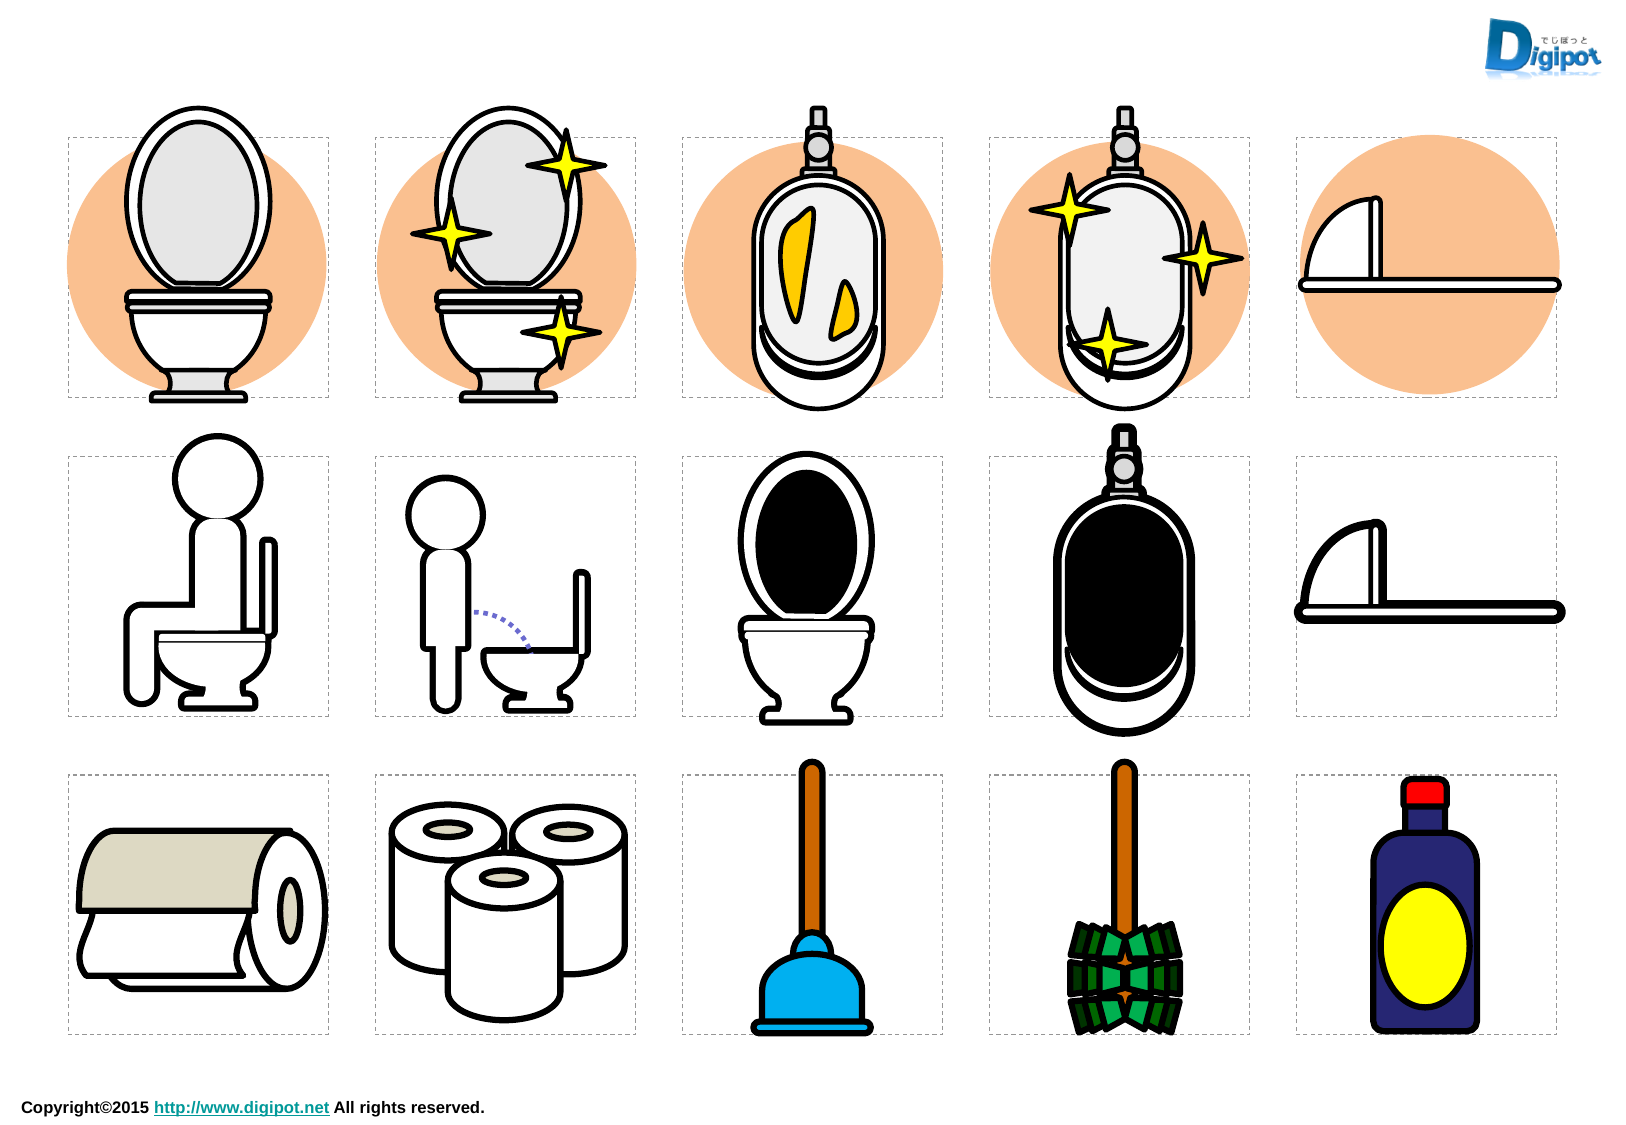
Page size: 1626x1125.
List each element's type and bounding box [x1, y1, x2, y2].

picture [1485, 18, 1602, 82]
text_box [129, 438, 272, 706]
text_box [1299, 524, 1560, 694]
text_box [990, 107, 1251, 410]
text_box [743, 456, 869, 720]
text_box [1059, 429, 1190, 731]
text_box [411, 480, 585, 733]
text_box [1299, 134, 1560, 395]
text_box [78, 830, 326, 990]
text_box [66, 107, 327, 402]
text_box [676, 838, 949, 957]
text_box [376, 107, 637, 402]
text_box [1373, 778, 1478, 1032]
text_box [683, 107, 944, 410]
text_box [391, 804, 626, 1021]
text_box [1069, 761, 1181, 1028]
